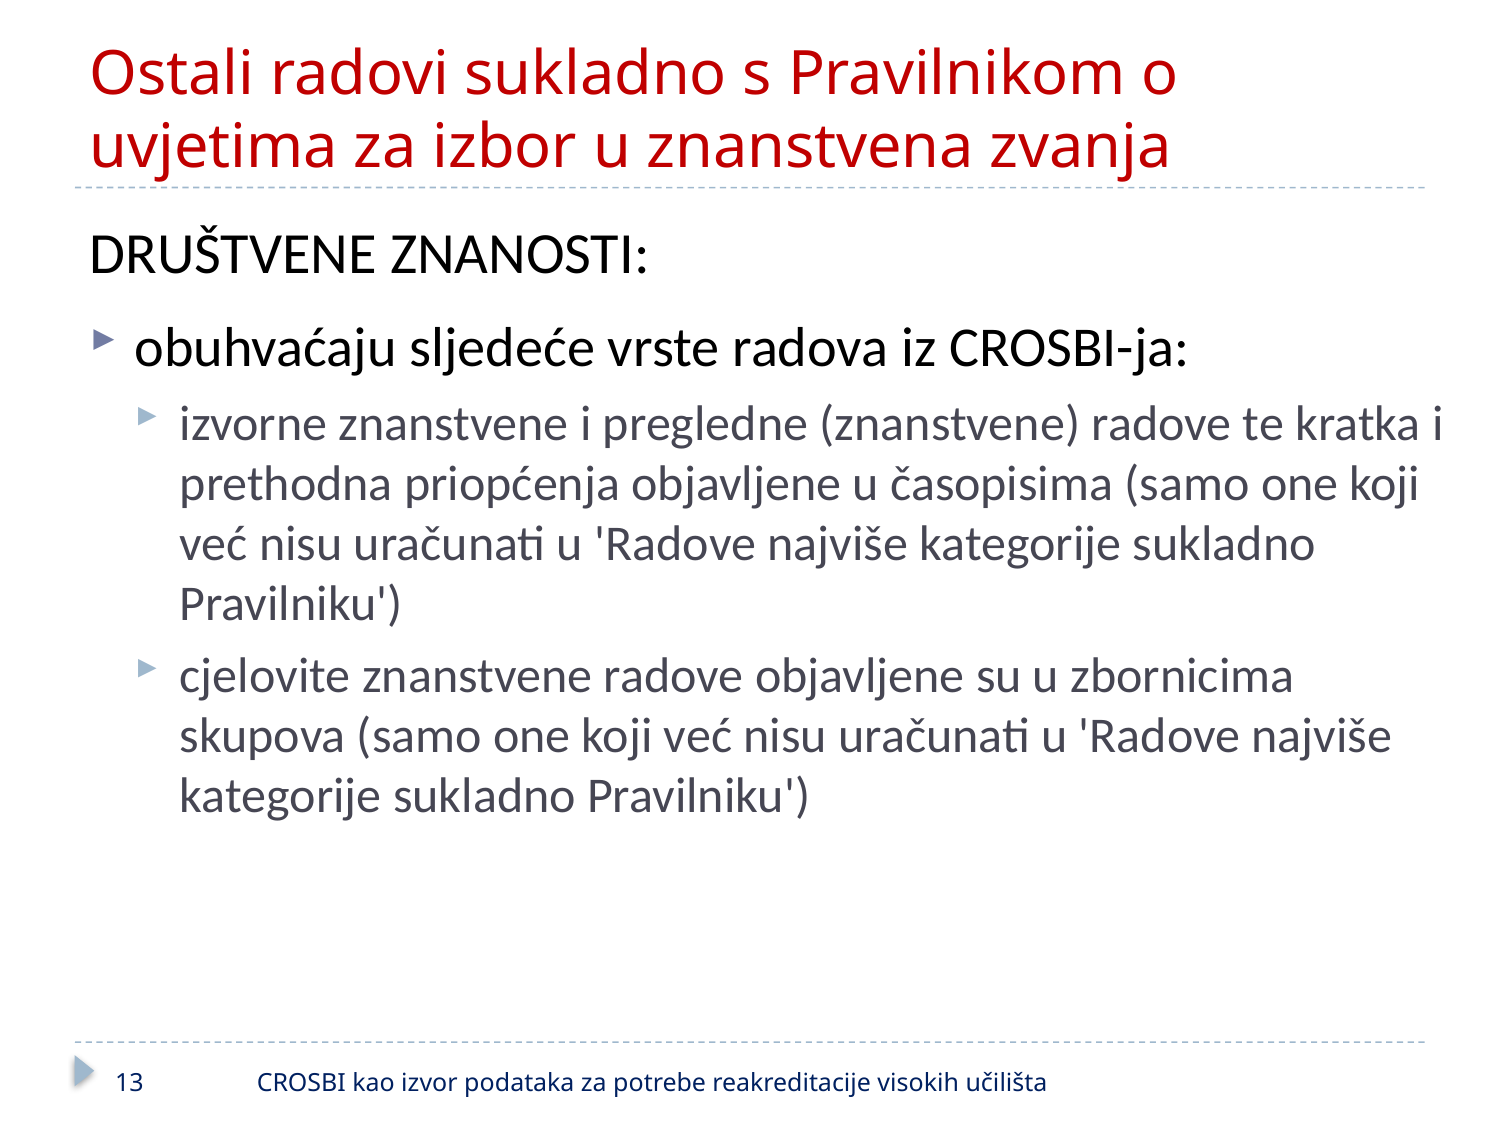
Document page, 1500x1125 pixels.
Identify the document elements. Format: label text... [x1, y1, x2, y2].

slide_number 13 [100, 1058, 207, 1119]
footer CROSBI kao izvor podataka za potrebe reakreditacije visokih učilišta [242, 1058, 1164, 1119]
title Ostali radovi sukladno s Pravilnikom o uvjetima za izbor u znanstvena zvanja [75, 24, 1425, 188]
list DRUŠTVENE ZNANOSTI: obuhvaćaju sljedeće vrste radova iz CROSBI-ja: izvorne znanstvene i pregledne (znanstvene) radove te kratka i prethodna priopćenja objavljene u časopisima (samo one koji već nisu uračunati u 'Radove najviše kategorije sukladno Pravilniku') cjelovite znanstvene radove objavljene su u zbornicima skupova (samo one koji već nisu uračunati u 'Radove najviše kategorije sukladno Pravilniku') [75, 208, 1459, 1035]
